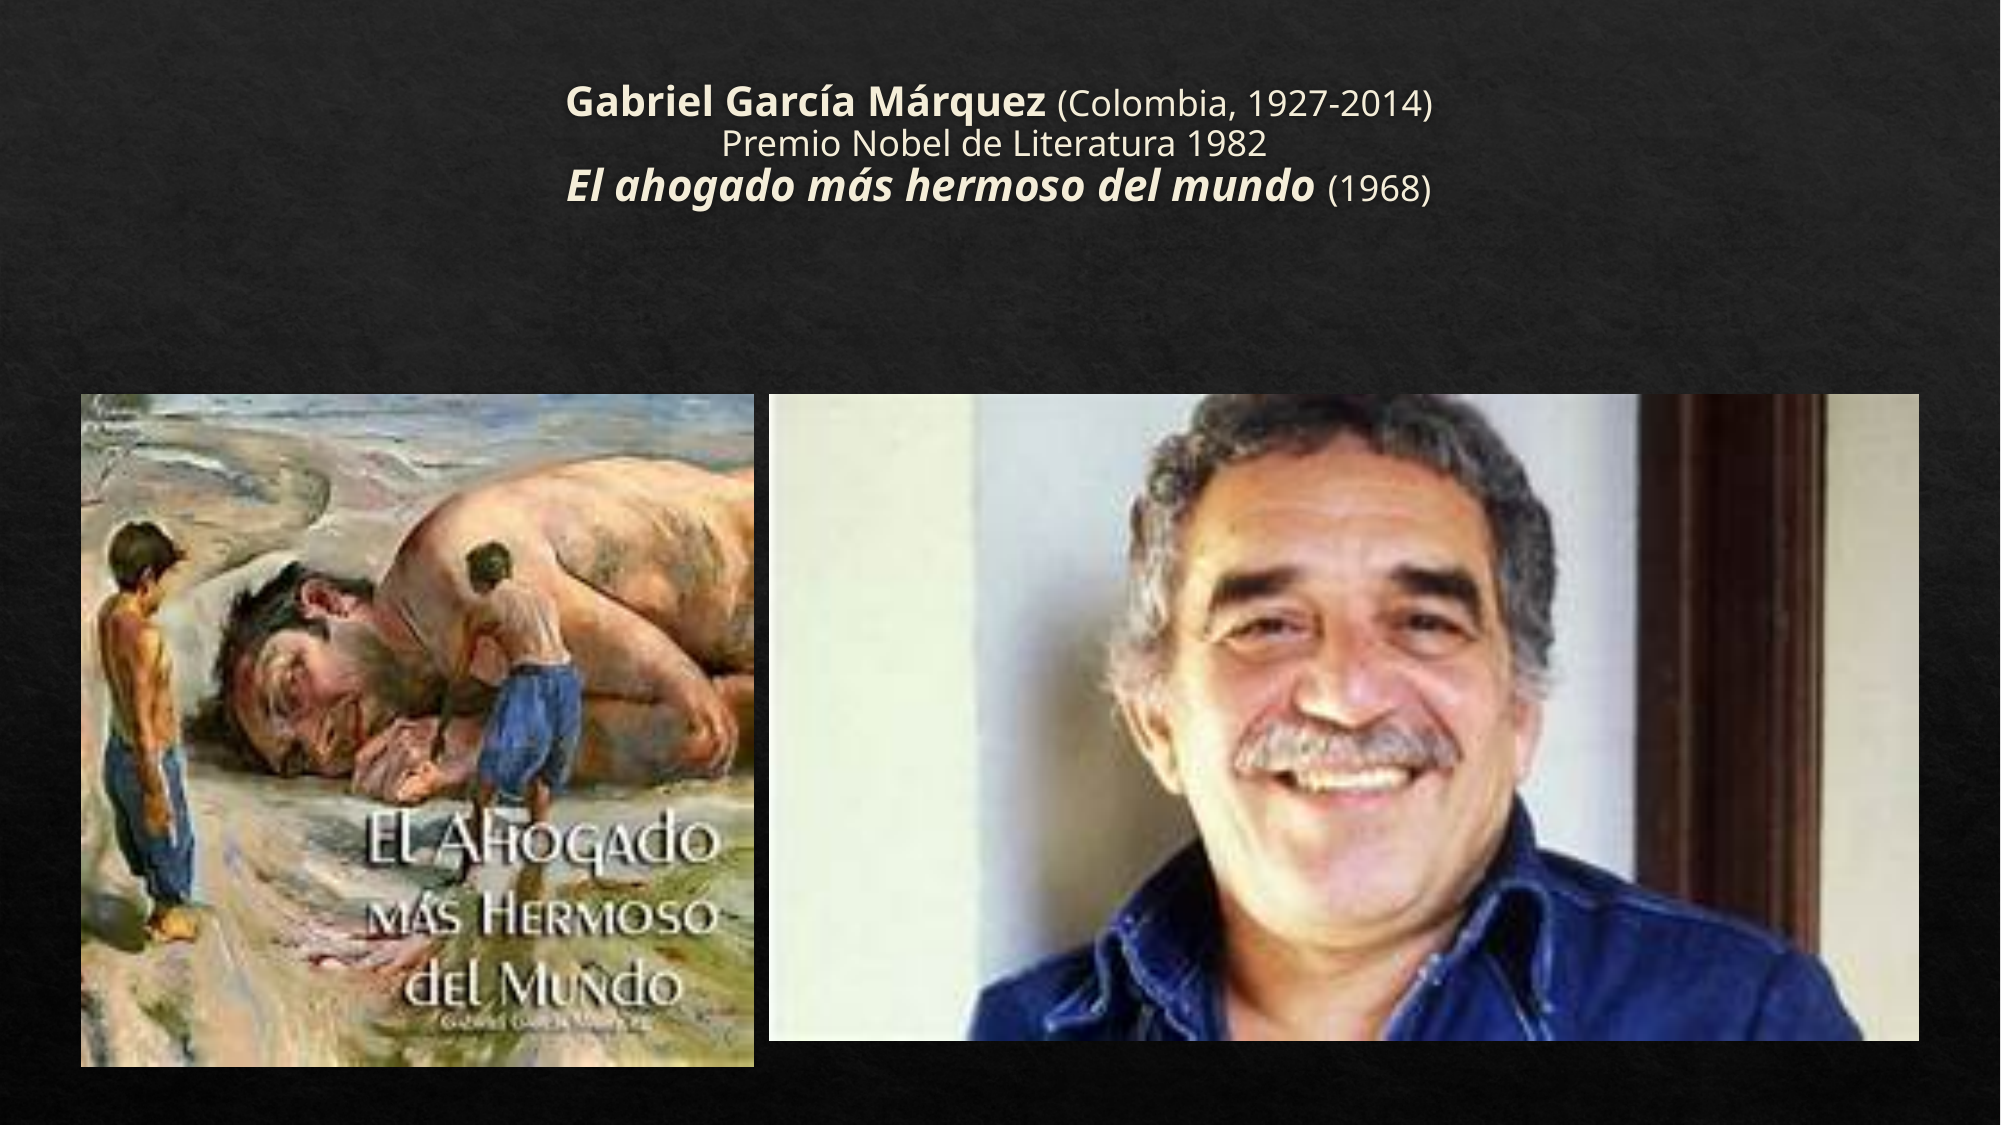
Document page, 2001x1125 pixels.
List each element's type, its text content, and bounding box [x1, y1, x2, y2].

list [81, 394, 754, 1067]
title Gabriel García Márquez (Colombia, 1927-2014) Premio Nobel de Literatura 1982 El ahogado más hermoso del mundo (1968) [149, 26, 1849, 271]
picture [768, 393, 1919, 1042]
